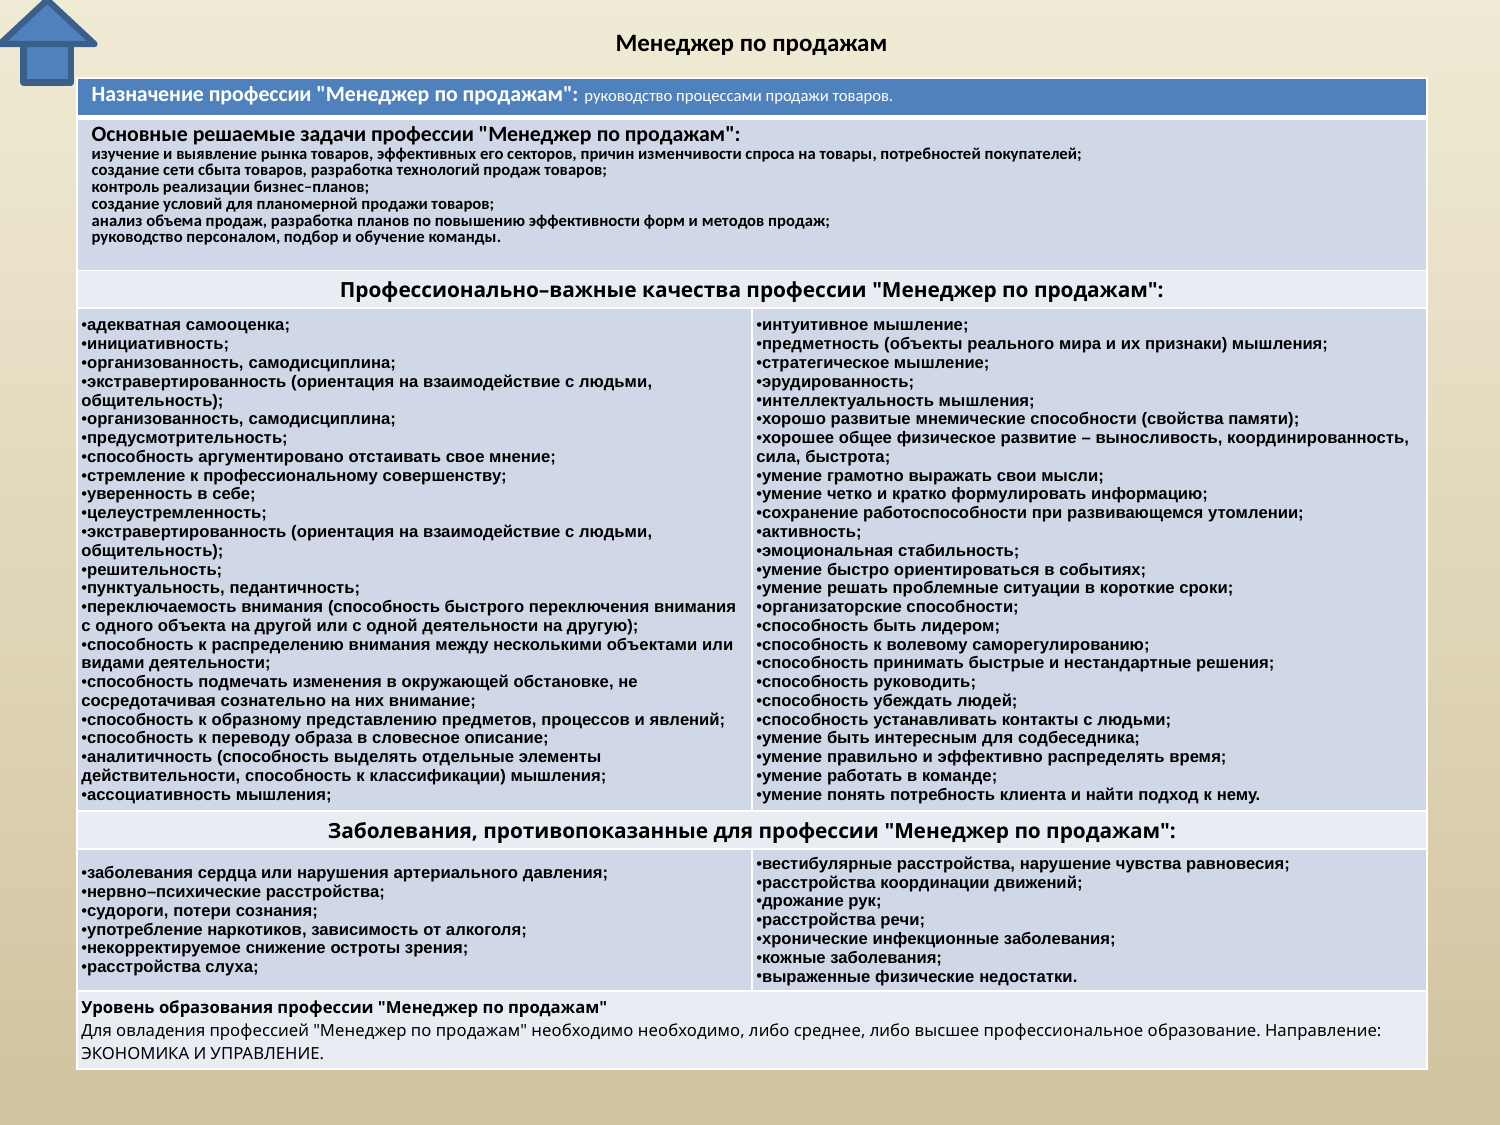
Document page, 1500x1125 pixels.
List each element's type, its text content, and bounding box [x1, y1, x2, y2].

table_cell Заболевания, противопоказанные для профессии "Менеджер по продажам": [78, 812, 1426, 848]
title Менеджер по продажам [103, 0, 1427, 77]
table_cell Основные решаемые задачи профессии "Менеджер по продажам": изучение и выявление рынка товаров, эффективных его секторов, причин изменчивости спроса на товары, потребностей покупателей; создание сети сбыта товаров, разработка технологий продаж товаров; контроль реализации бизнес–планов; создание условий для планомерной продажи товаров; анализ объема продаж, разработка планов по повышению эффективности форм и методов продаж; руководство персоналом, подбор и обучение команды. [78, 120, 1426, 270]
table_cell заболевания сердца или нарушения артериального давления; нервно–психические расстройства; судороги, потери сознания; употребление наркотиков, зависимость от алкоголя; некорректируемое снижение остроты зрения; расстройства слуха; [78, 850, 751, 990]
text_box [1, 1, 93, 81]
table_cell адекватная самооценка; инициативность; организованность, самодисциплина; экстравертированность (ориентация на взаимодействие с людьми, общительность); организованность, самодисциплина; предусмотрительность; способность аргументировано отстаивать свое мнение; стремление к профессиональному совершенству; уверенность в себе; целеустремленность; экстравертированность (ориентация на взаимодействие с людьми, общительность); решительность; пунктуальность, педантичность; переключаемость внимания (способность быстрого переключения внимания с одного объекта на другой или с одной деятельности на другую); способность к распределению внимания между несколькими объектами или видами деятельности; способность подмечать изменения в окружающей обстановке, не сосредотачивая сознательно на них внимание; способность к образному представлению предметов, процессов и явлений; способность к переводу образа в словесное описание; аналитичность (способность выделять отдельные элементы действительности, способность к классификации) мышления; ассоциативность мышления; [78, 309, 751, 810]
table_cell вестибулярные расстройства, нарушение чувства равновесия; расстройства координации движений; дрожание рук; расстройства речи; хронические инфекционные заболевания; кожные заболевания; выраженные физические недостатки. [753, 850, 1426, 990]
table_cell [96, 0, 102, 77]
table_header Назначение профессии "Менеджер по продажам": руководство процессами продажи товаров. [78, 79, 1426, 115]
table_cell Профессионально–важные качества профессии "Менеджер по продажам": [78, 271, 1426, 307]
table_cell Уровень образования профессии "Менеджер по продажам" Для овладения профессией "Менеджер по продажам" необходимо необходимо, либо среднее, либо высшее профессиональное образование. Направление: ЭКОНОМИКА И УПРАВЛЕНИЕ. [78, 992, 1426, 1068]
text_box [78, 79, 100, 90]
table_cell интуитивное мышление; предметность (объекты реального мира и их признаки) мышления; стратегическое мышление; эрудированность; интеллектуальность мышления; хорошо развитые мнемические способности (свойства памяти); хорошее общее физическое развитие – выносливость, координированность, сила, быстрота; умение грамотно выражать свои мысли; умение четко и кратко формулировать информацию; сохранение работоспособности при развивающемся утомлении; активность; эмоциональная стабильность; умение быстро ориентироваться в событиях; умение решать проблемные ситуации в короткие сроки; организаторские способности; способность быть лидером; способность к волевому саморегулированию; способность принимать быстрые и нестандартные решения; способность руководить; способность убеждать людей; способность устанавливать контакты с людьми; умение быть интересным для содбеседника; умение правильно и эффективно распределять время; умение работать в команде; умение понять потребность клиента и найти подход к нему. [753, 309, 1426, 810]
